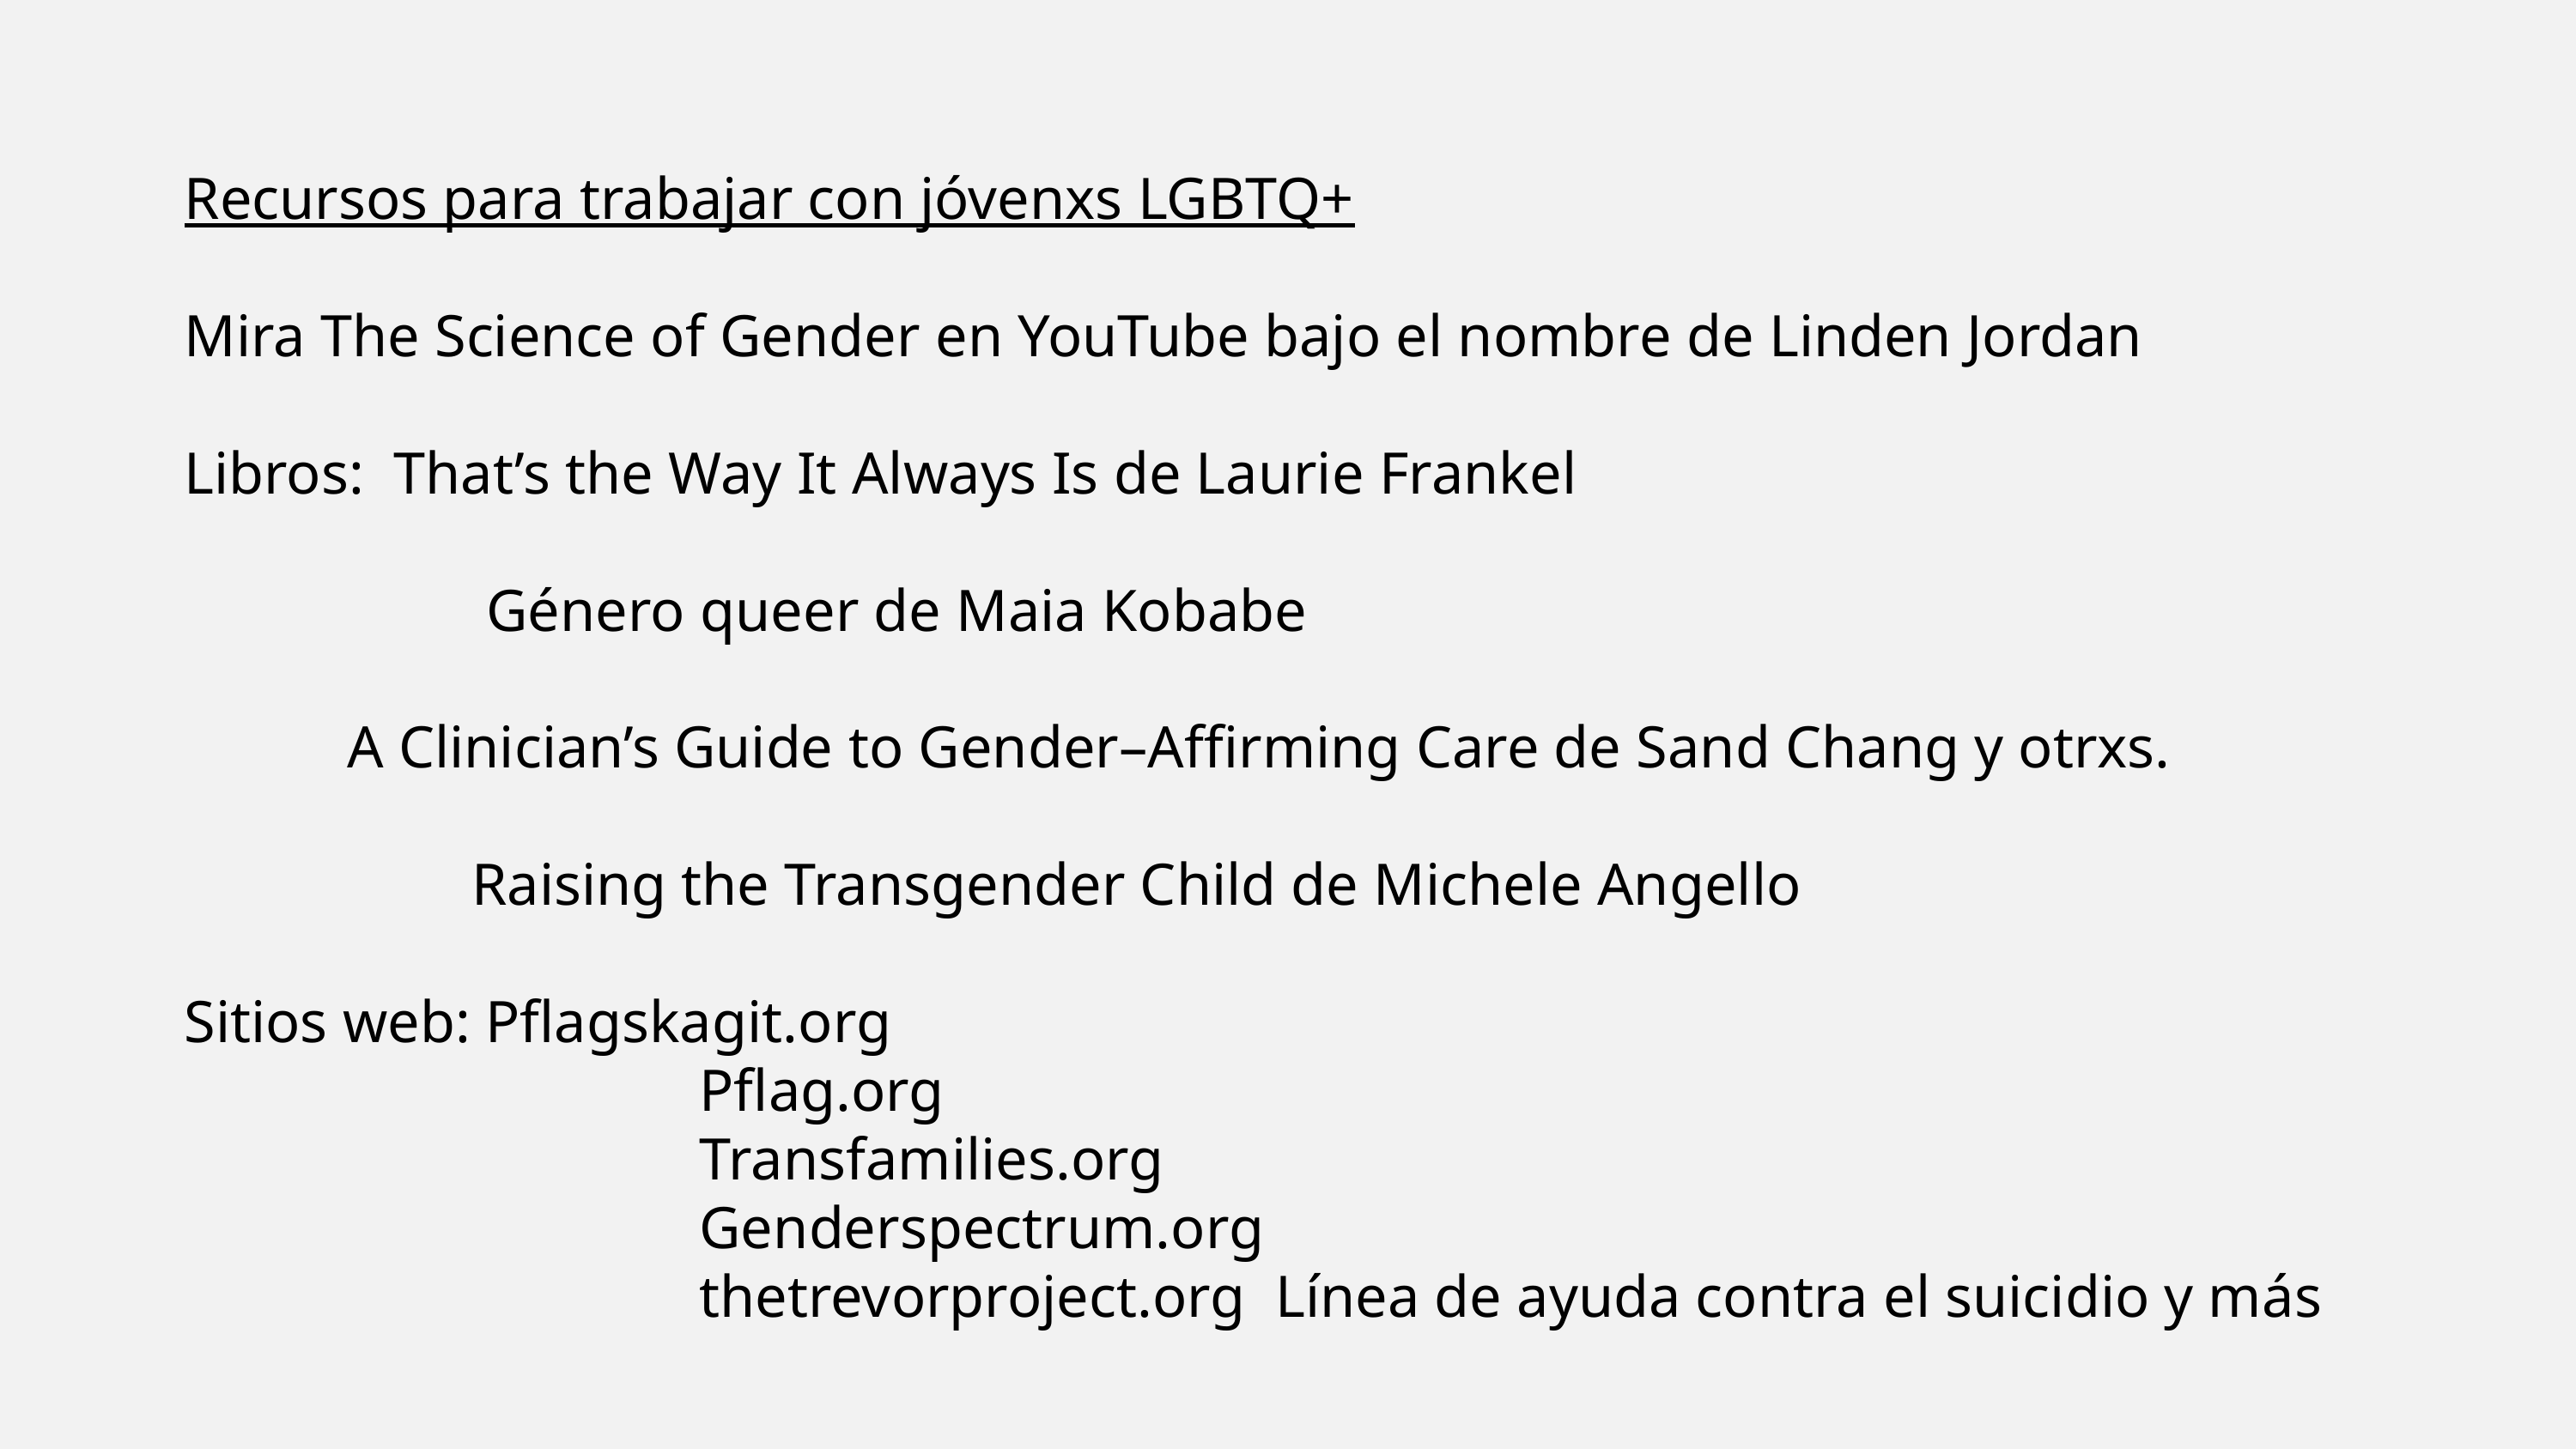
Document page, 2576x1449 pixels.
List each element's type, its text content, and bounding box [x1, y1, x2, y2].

text_box Recursos para trabajar con jóvenxs LGBTQ+ Mira The Science of Gender en YouTube bajo el nombre de Linden Jordan Libros: That’s the Way It Always Is de Laurie Frankel Género queer de Maia Kobabe A Clinician’s Guide to Gender–Affirming Care de Sand Chang y otrxs. Raising the Transgender Child de Michele Angello Sitios web: Pflagskagit.org Pflag.org Transfamilies.org Genderspectrum.org thetrevorproject.org Línea de ayuda contra el suicidio y más [171, 155, 2337, 1404]
